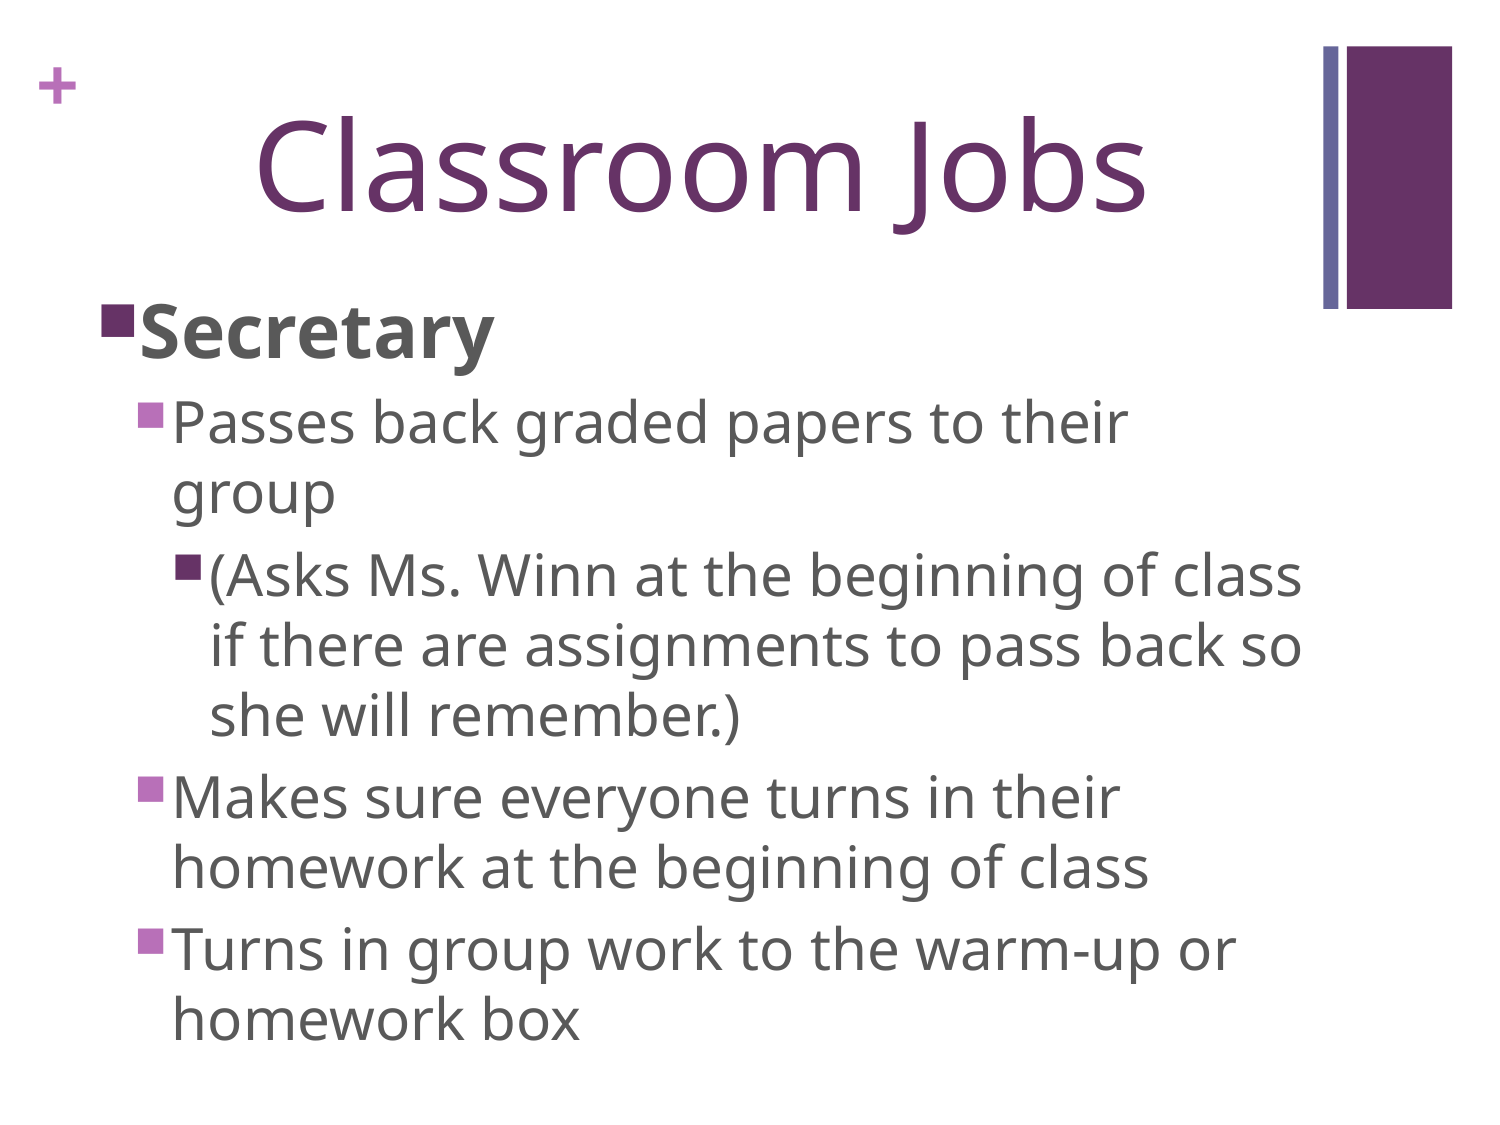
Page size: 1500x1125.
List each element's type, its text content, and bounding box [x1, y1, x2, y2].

title Classroom Jobs [81, 79, 1322, 263]
list Secretary Passes back graded papers to their group (Asks Ms. Winn at the beginning of class if there are assignments to pass back so she will remember.) Makes sure everyone turns in their homework at the beginning of class Turns in group work to the warm-up or homework box [81, 275, 1322, 1125]
